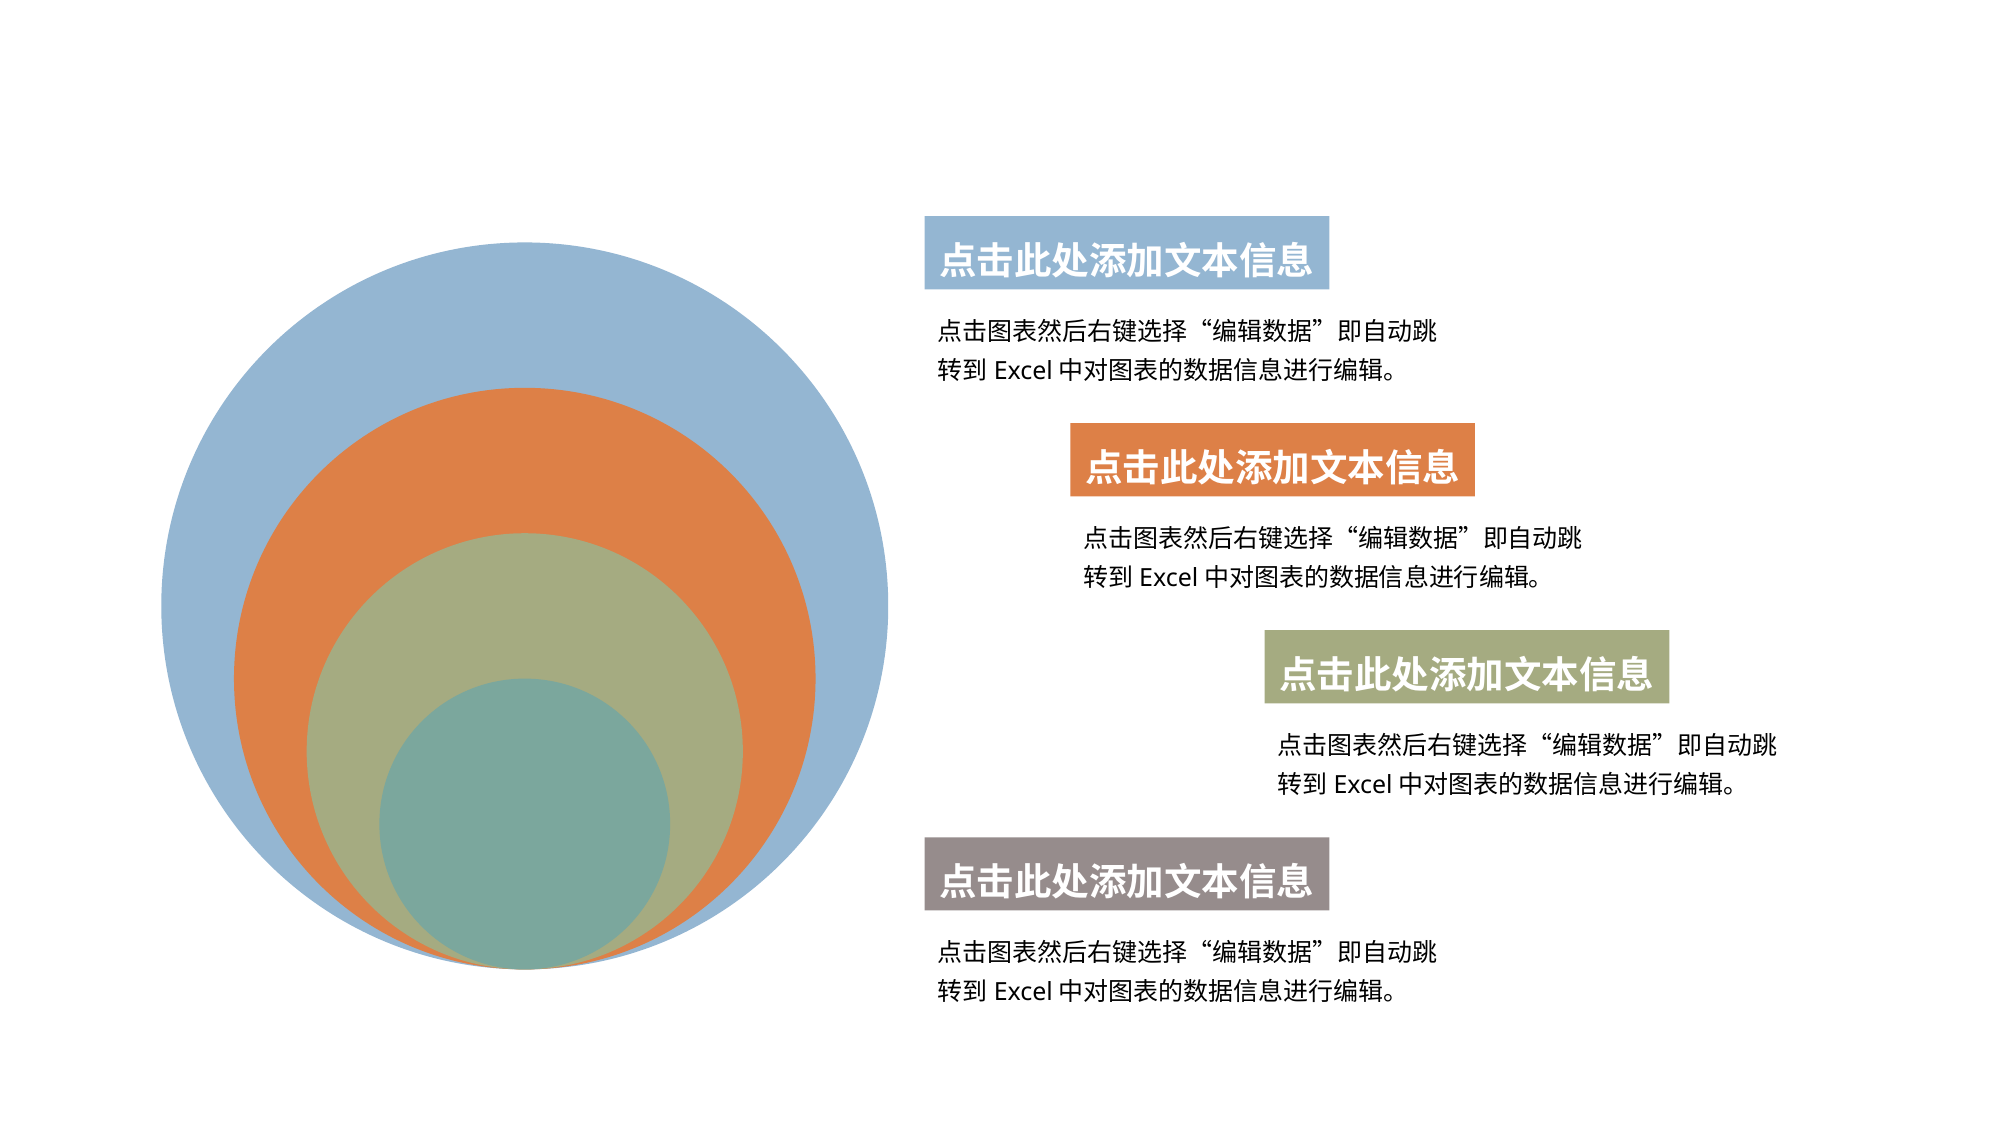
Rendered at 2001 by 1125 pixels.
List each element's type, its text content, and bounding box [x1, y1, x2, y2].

text_box 点击图表然后右键选择“编辑数据”即自动跳转到Excel中对图表的数据信息进行编辑。 [1262, 713, 1818, 806]
text_box 点击图表然后右键选择“编辑数据”即自动跳转到Excel中对图表的数据信息进行编辑。 [922, 920, 1478, 1013]
text_box 点击此处添加文本信息 [1070, 423, 1475, 497]
text_box 点击此处添加文本信息 [924, 837, 1330, 911]
text_box 点击此处添加文本信息 [924, 216, 1330, 290]
text_box 点击图表然后右键选择“编辑数据”即自动跳转到Excel中对图表的数据信息进行编辑。 [1068, 505, 1624, 599]
text_box [305, 532, 744, 969]
text_box [378, 677, 672, 971]
text_box 点击此处添加文本信息 [1264, 630, 1670, 704]
text_box 点击图表然后右键选择“编辑数据”即自动跳转到Excel中对图表的数据信息进行编辑。 [922, 298, 1478, 392]
text_box [160, 241, 890, 967]
text_box [232, 386, 817, 968]
